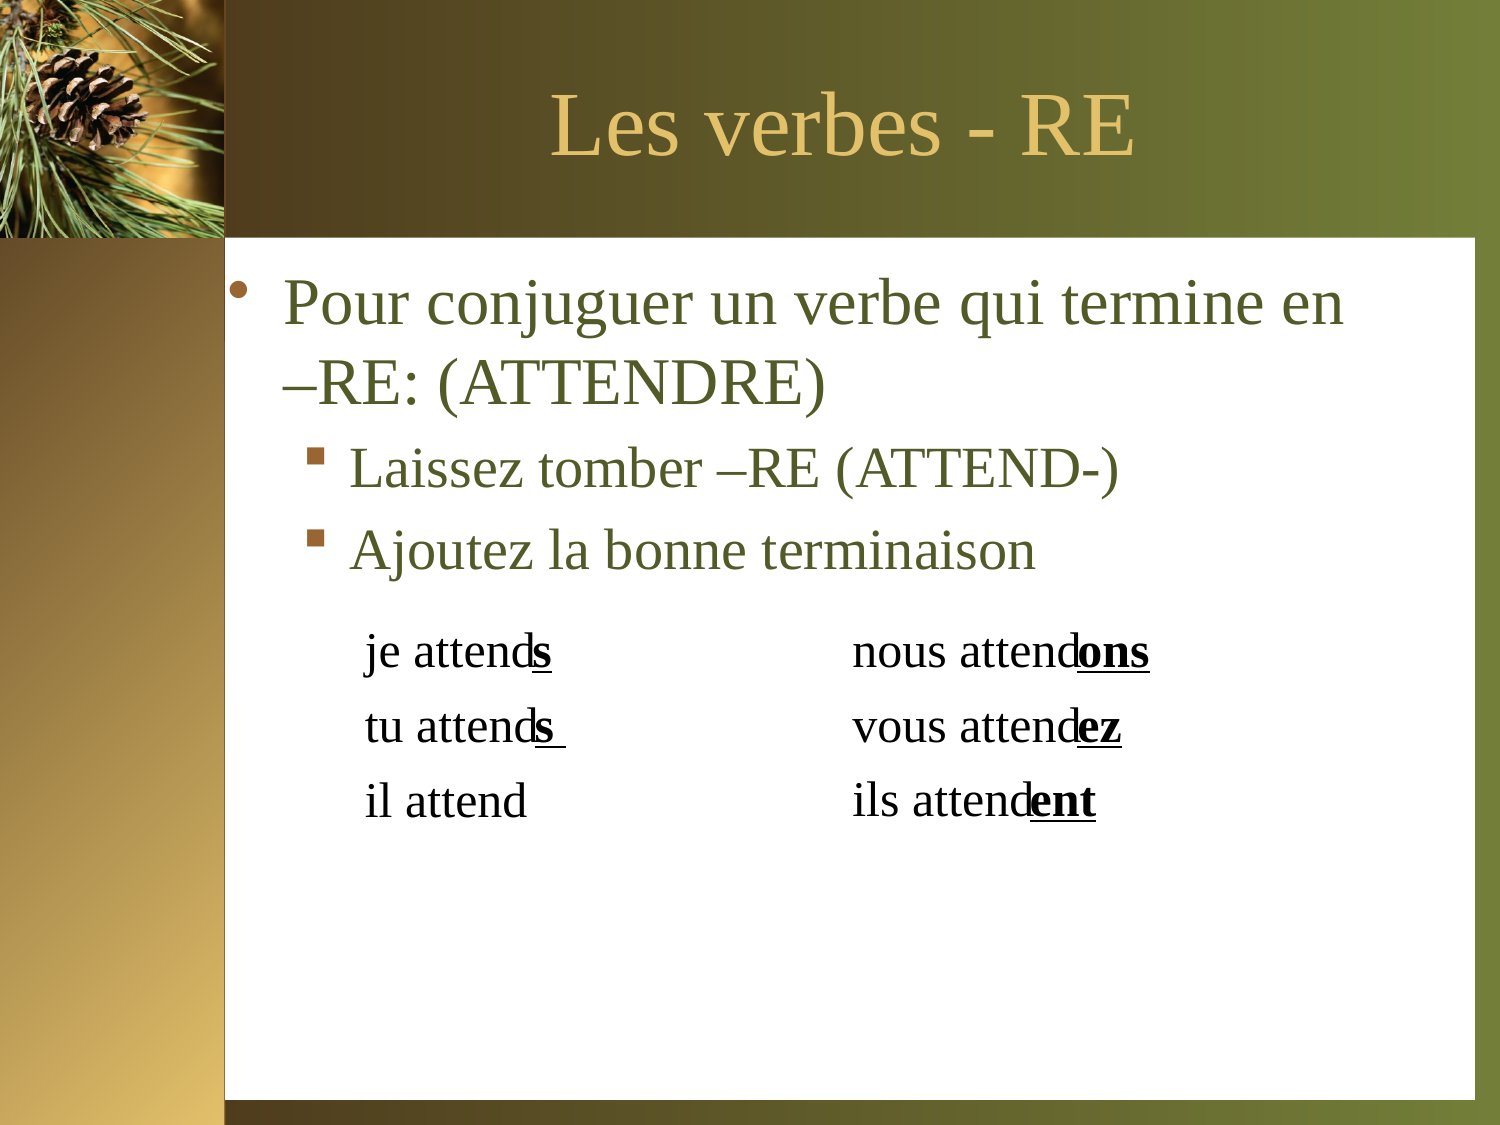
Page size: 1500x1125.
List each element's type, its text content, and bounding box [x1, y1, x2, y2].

list Pour conjuguer un verbe qui termine en –RE: (ATTENDRE) Laissez tomber –RE (ATTEND-) Ajoutez la bonne terminaison [212, 249, 1376, 926]
text_box nous attend [837, 610, 1062, 685]
text_box s [517, 610, 730, 685]
text_box tu attend [349, 685, 519, 760]
text_box je attend [349, 610, 517, 685]
text_box s [519, 685, 733, 760]
picture [0, 0, 224, 238]
text_box il attend [349, 760, 563, 835]
text_box ils attend [837, 759, 1014, 835]
text_box vous attend [837, 685, 1062, 759]
text_box ez [1062, 685, 1275, 760]
title Les verbes - RE [249, 24, 1438, 213]
text_box ent [1014, 759, 1228, 835]
text_box ons [1062, 610, 1275, 685]
